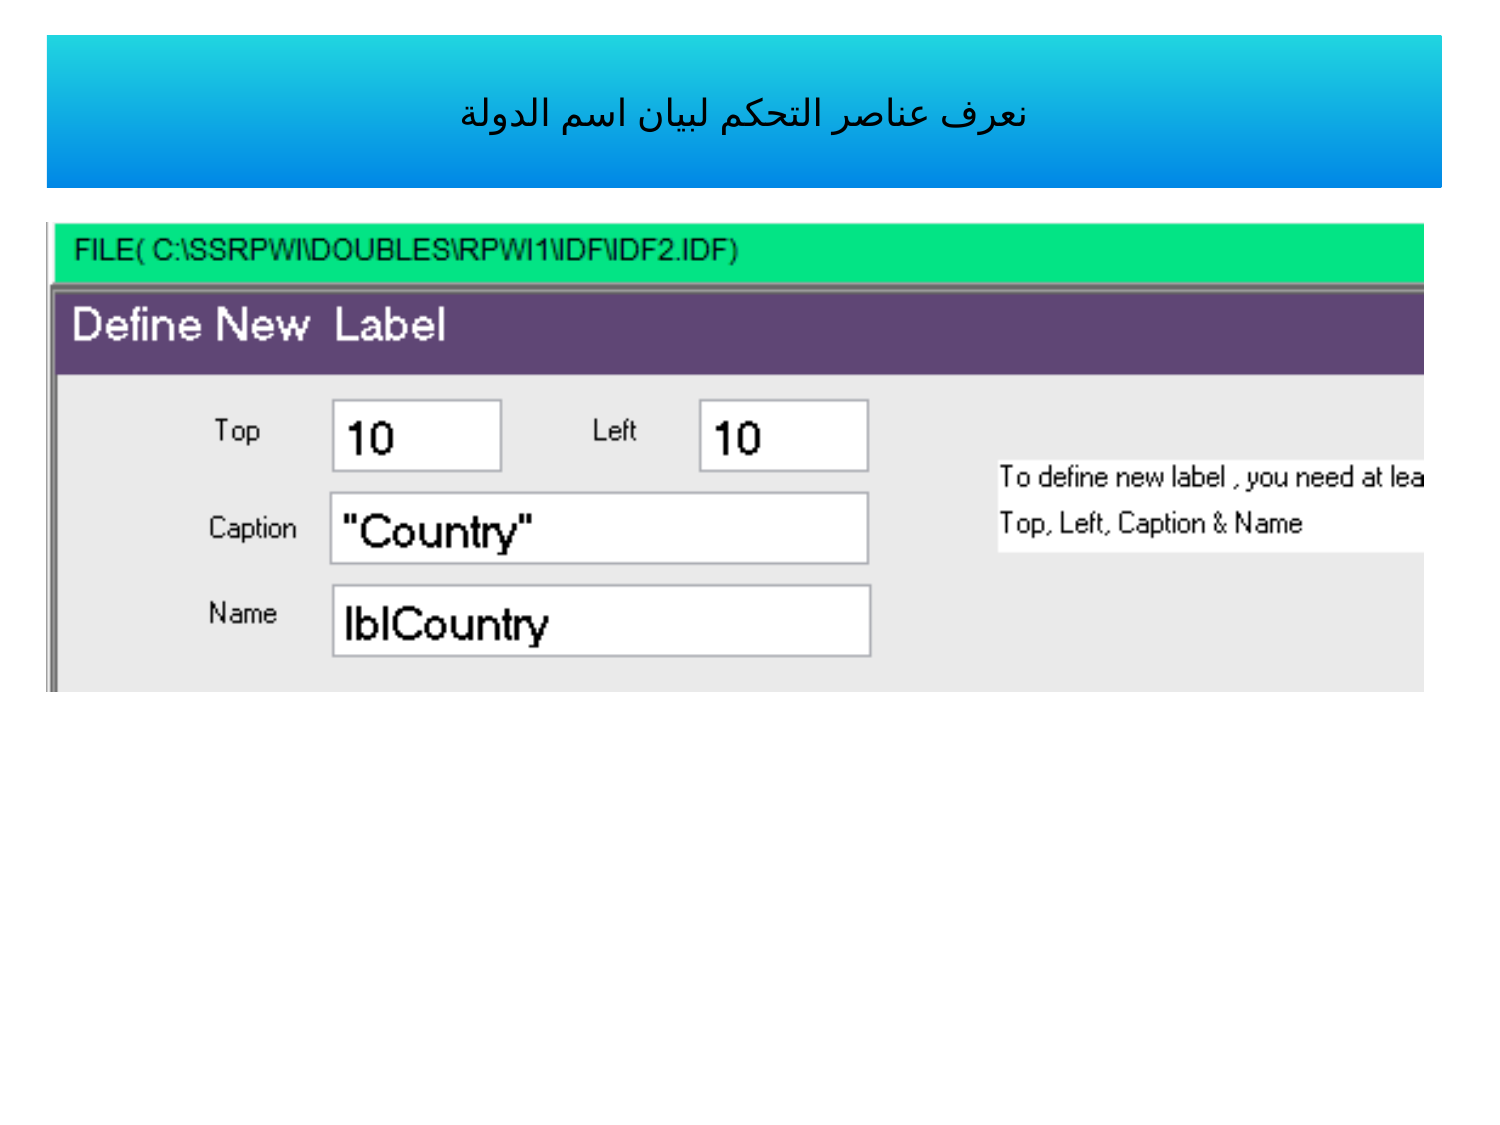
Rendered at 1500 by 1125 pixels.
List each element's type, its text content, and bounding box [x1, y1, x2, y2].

title نعرف عناصر التحكم لبيان اسم الدولة [46, 35, 1442, 188]
picture [46, 222, 1425, 692]
